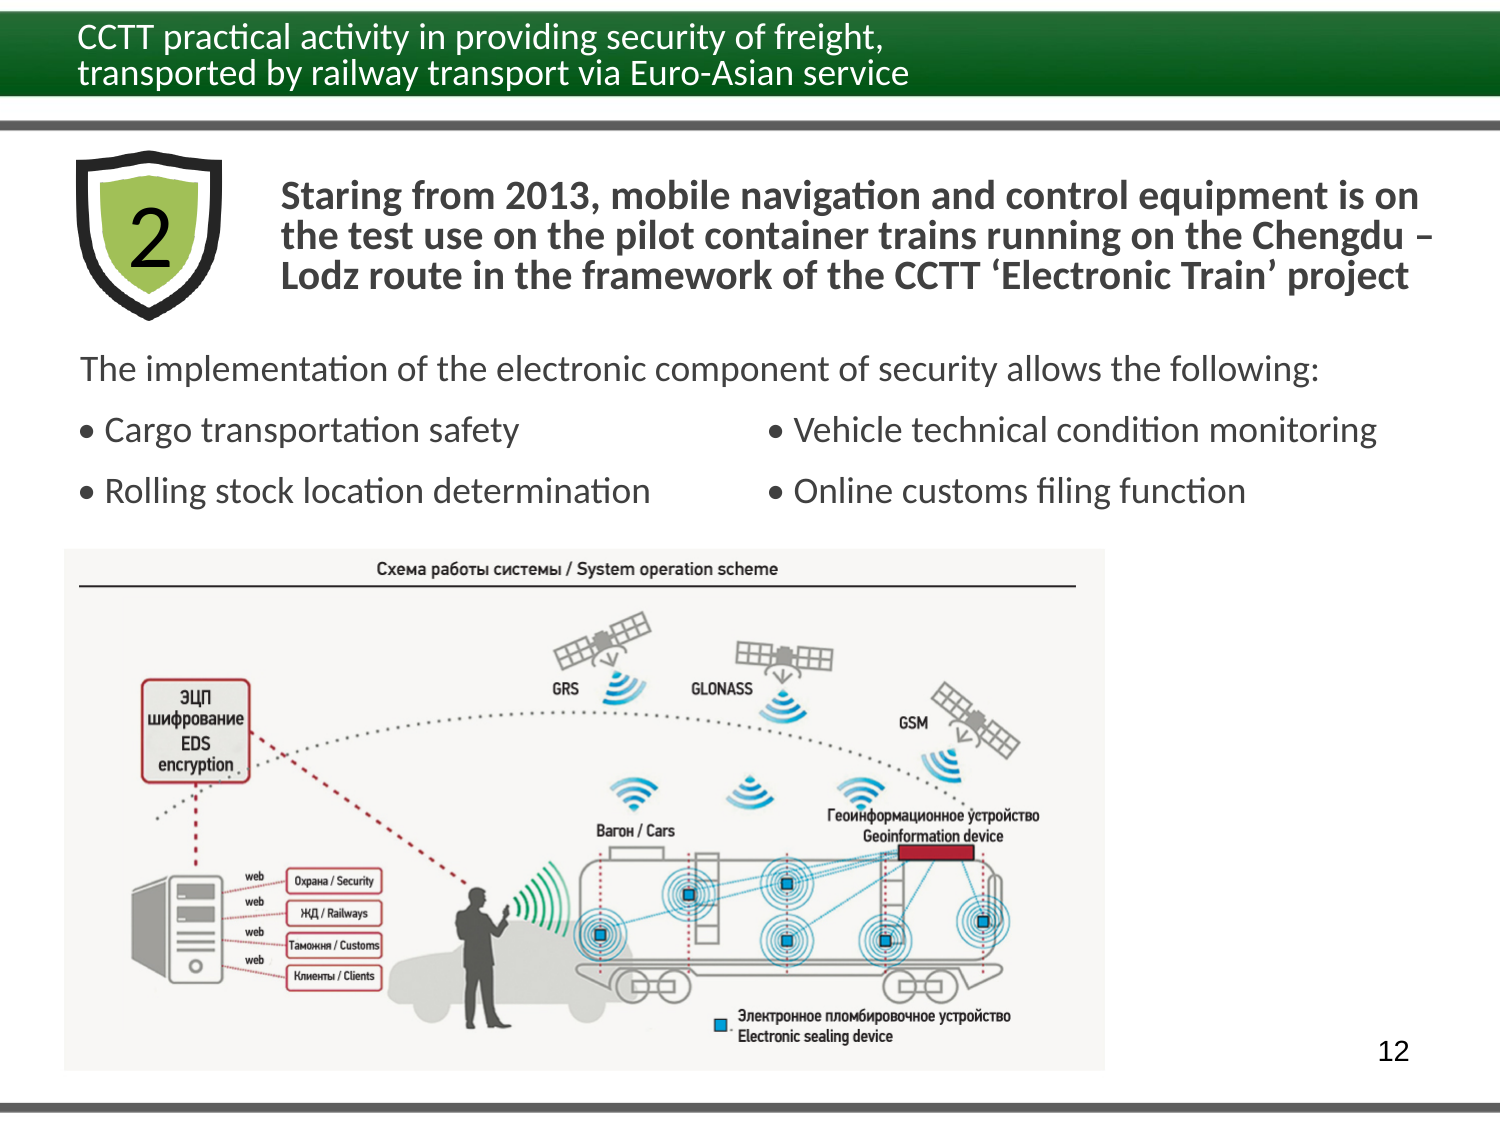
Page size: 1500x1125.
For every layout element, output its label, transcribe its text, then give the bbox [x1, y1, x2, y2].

text_box CCTT practical activity in providing security of freight, transported by railway transport via Euro-Asian service [62, 13, 1075, 101]
text_box Staring from 2013, mobile navigation and control equipment is on the test use on the pilot container trains running on the Chengdu – Lodz route in the framework of the CCTT ‘Electronic Train’ project [266, 169, 1459, 305]
text_box • Vehicle technical condition monitoring • Online customs filing function [751, 406, 1399, 519]
picture [0, 0, 1500, 1125]
slide_number 12 [1074, 1024, 1425, 1103]
text_box The implementation of the electronic component of security allows the following: • Cargo transportation safety • Rolling stock location determination [62, 345, 1459, 519]
